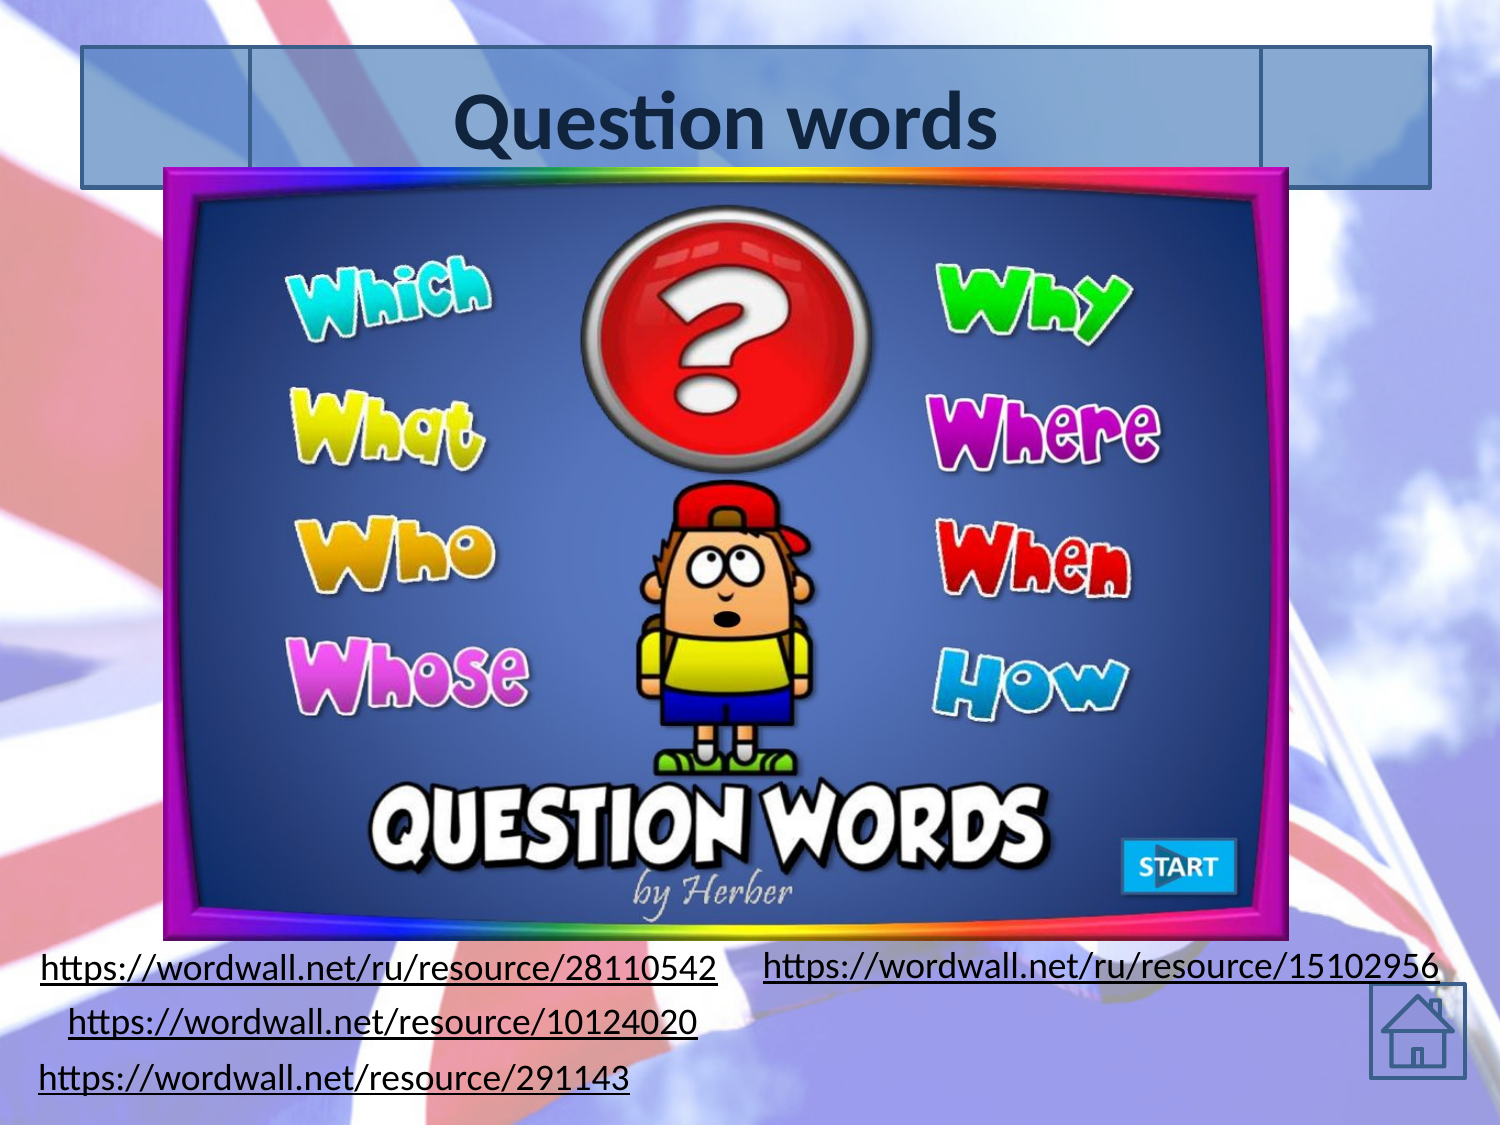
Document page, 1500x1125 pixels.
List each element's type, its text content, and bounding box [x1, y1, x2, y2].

text_box [1369, 994, 1467, 1080]
text_box https://wordwall.net/ru/resource/15102956 [747, 933, 1498, 994]
text_box https://wordwall.net/resource/10124020 [53, 989, 803, 1050]
picture [163, 167, 1290, 941]
text_box https://wordwall.net/ru/resource/28110542 [25, 935, 747, 996]
text_box https://wordwall.net/resource/291143 [23, 1045, 774, 1106]
text_box [80, 45, 1432, 190]
text_box Question words [398, 58, 1055, 165]
